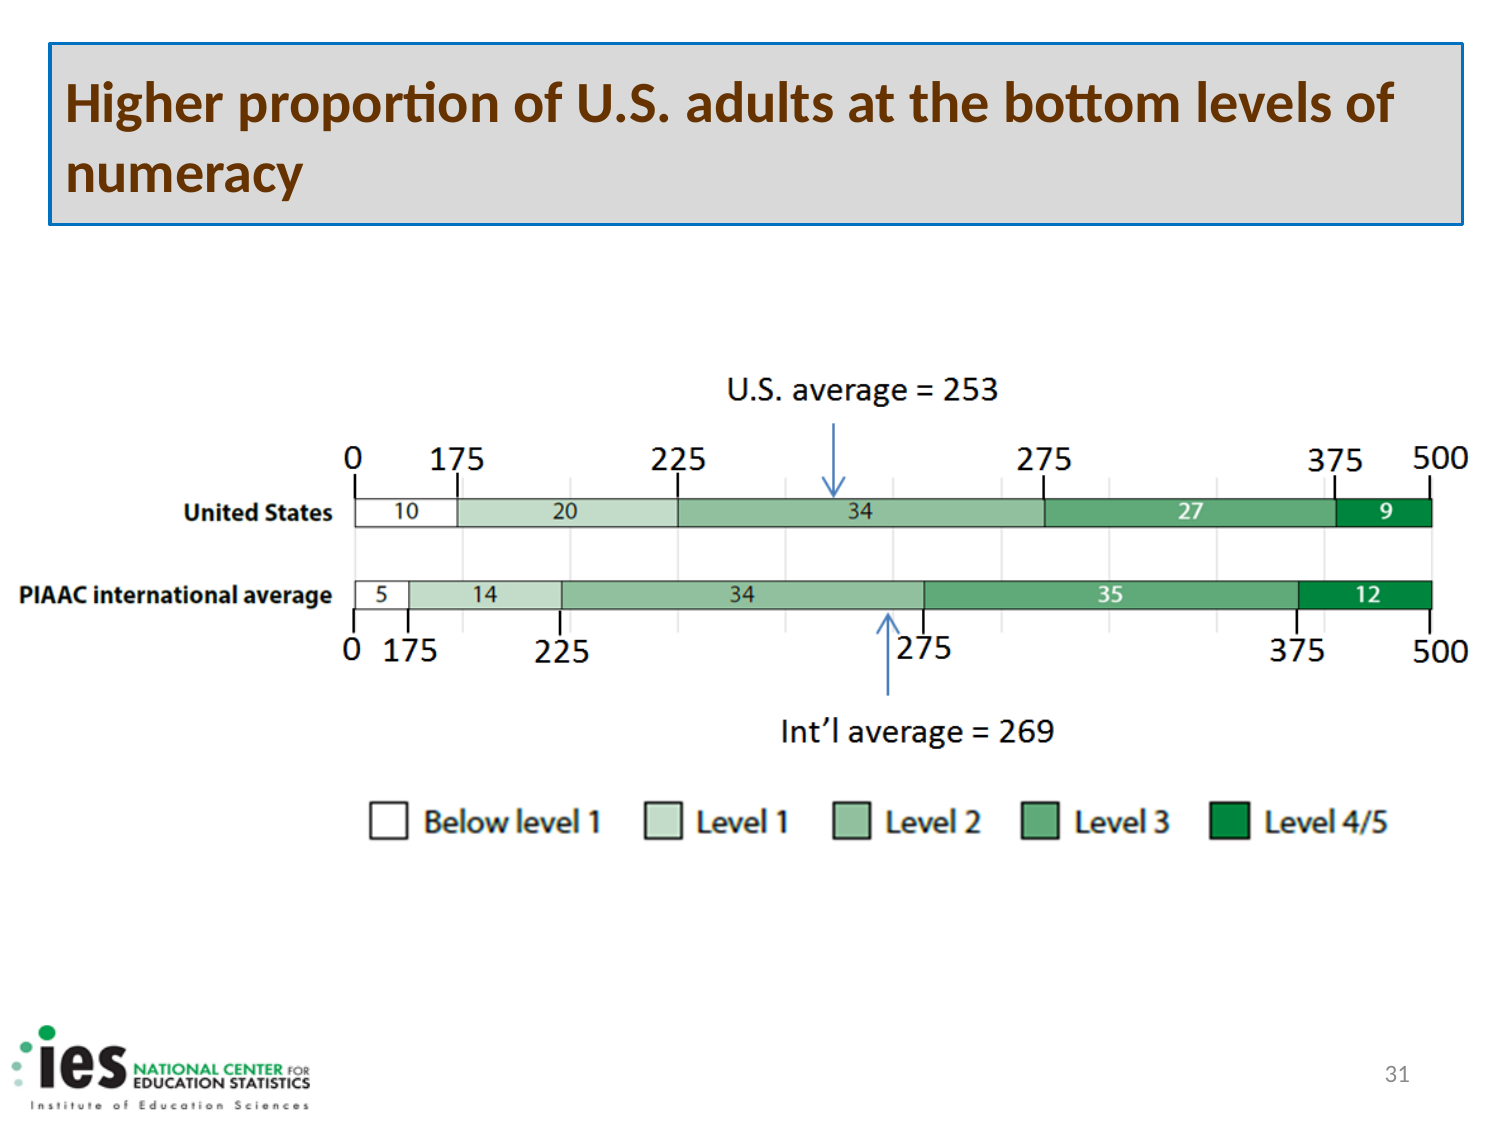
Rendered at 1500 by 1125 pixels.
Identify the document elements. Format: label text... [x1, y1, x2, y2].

picture [12, 312, 1478, 869]
picture [0, 1011, 337, 1125]
slide_number 31 [1074, 1042, 1425, 1103]
text_box Higher proportion of U.S. adults at the bottom levels of numeracy [49, 43, 1463, 225]
